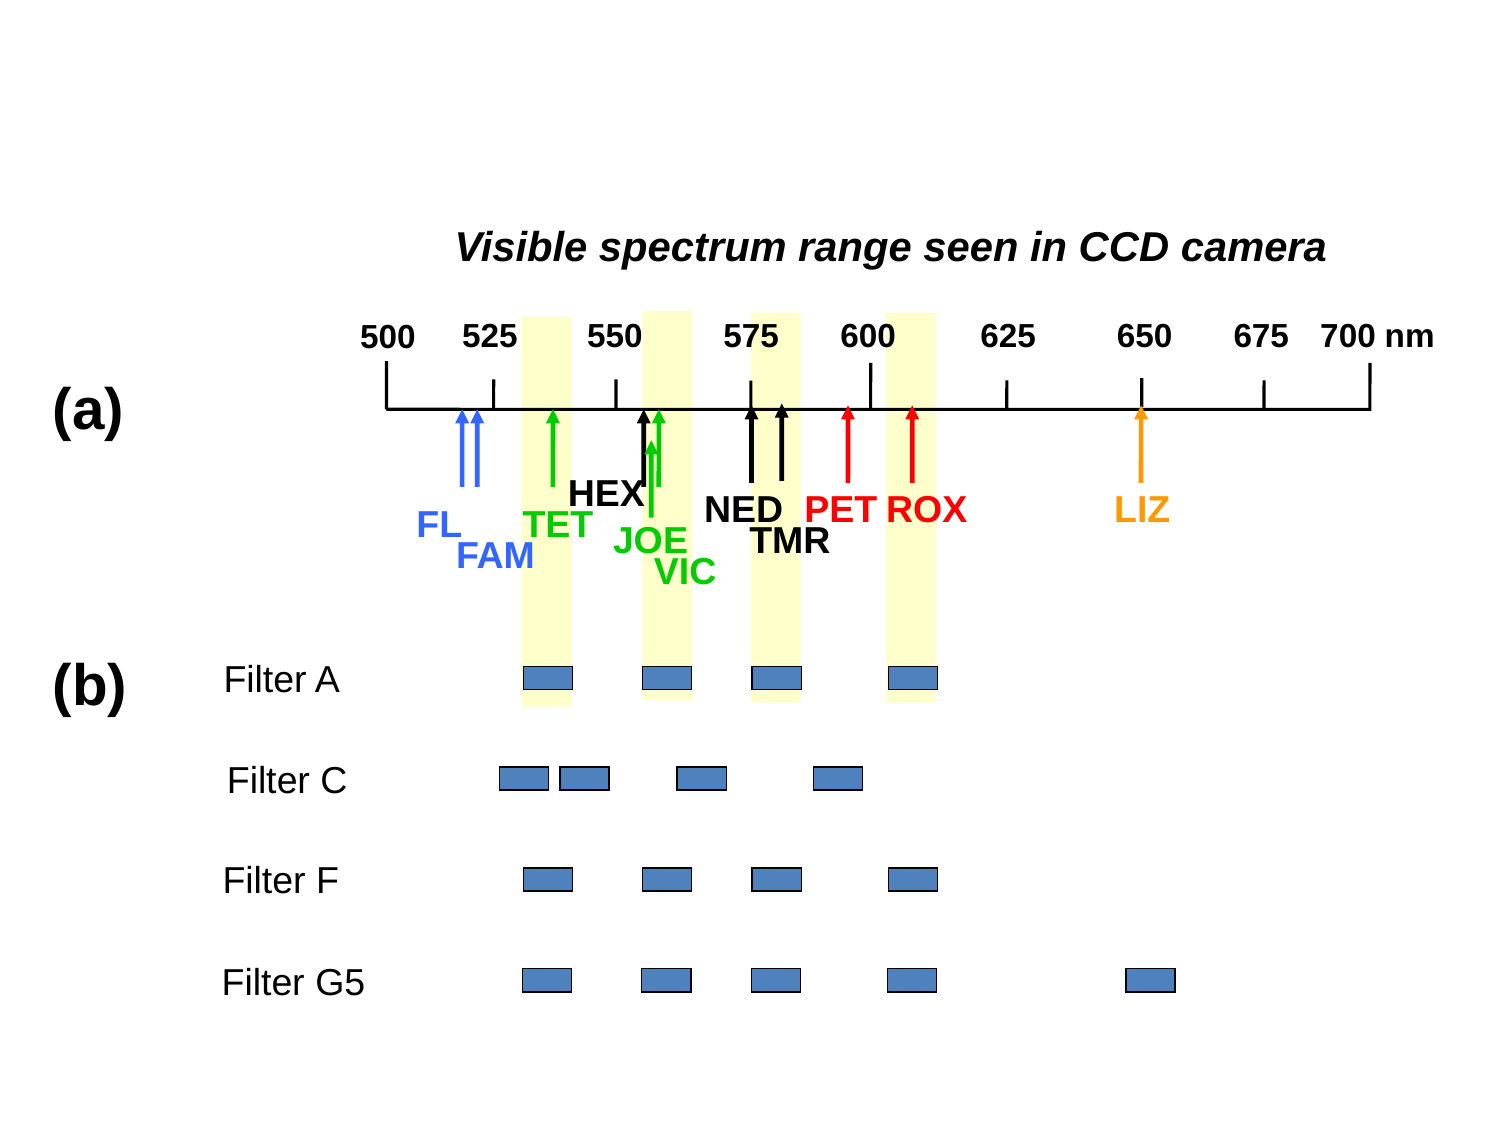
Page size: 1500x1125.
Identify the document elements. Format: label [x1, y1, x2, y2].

text_box [37, 212, 1451, 1011]
